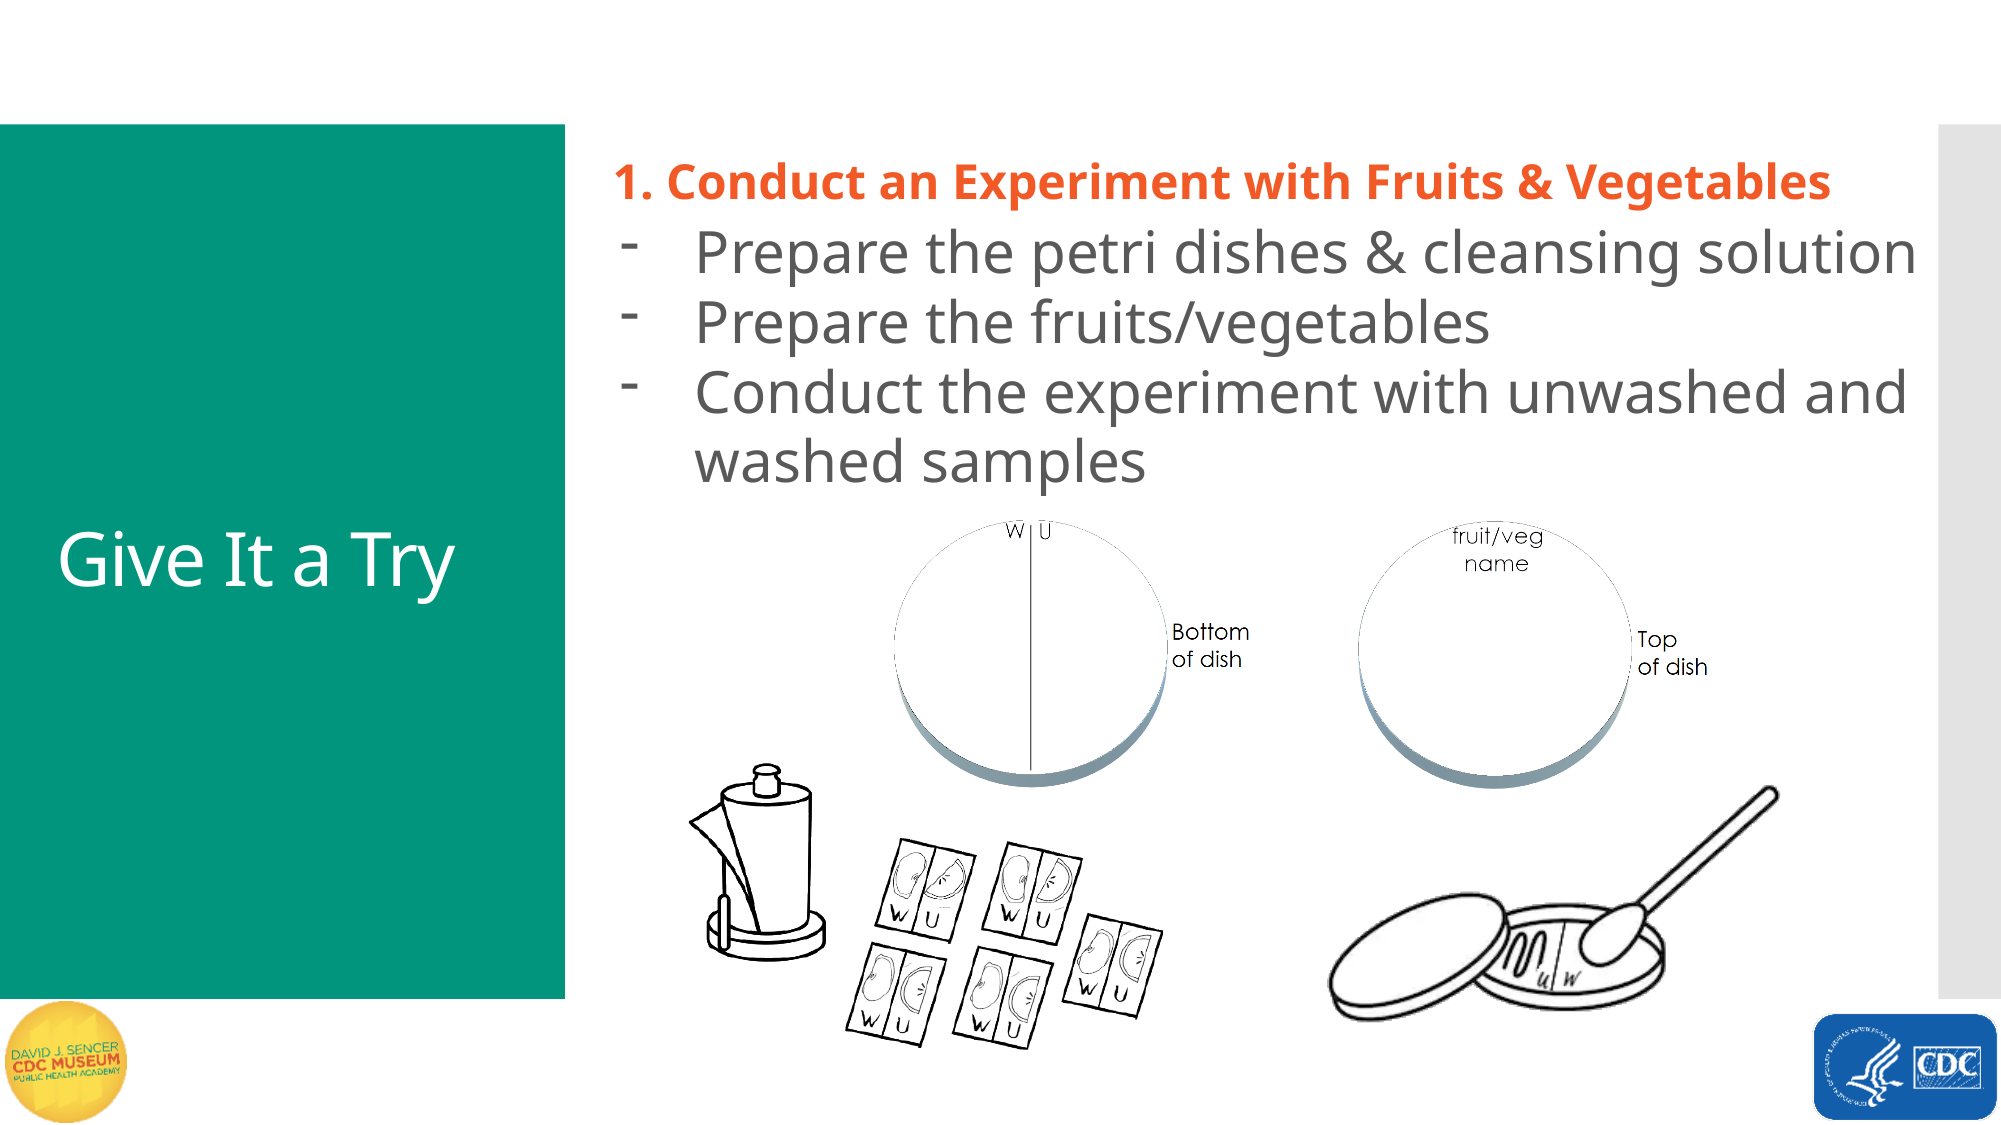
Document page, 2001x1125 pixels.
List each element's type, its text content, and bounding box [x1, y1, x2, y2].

text_box Prepare the petri dishes & cleansing solution Prepare the fruits/vegetables Conduct the experiment with unwashed and washed samples [605, 207, 1937, 502]
title Give It a Try [41, 184, 525, 940]
picture [681, 497, 2000, 1125]
list 1. Conduct an Experiment with Fruits & Vegetables [597, 132, 1944, 236]
picture [4, 1001, 127, 1123]
